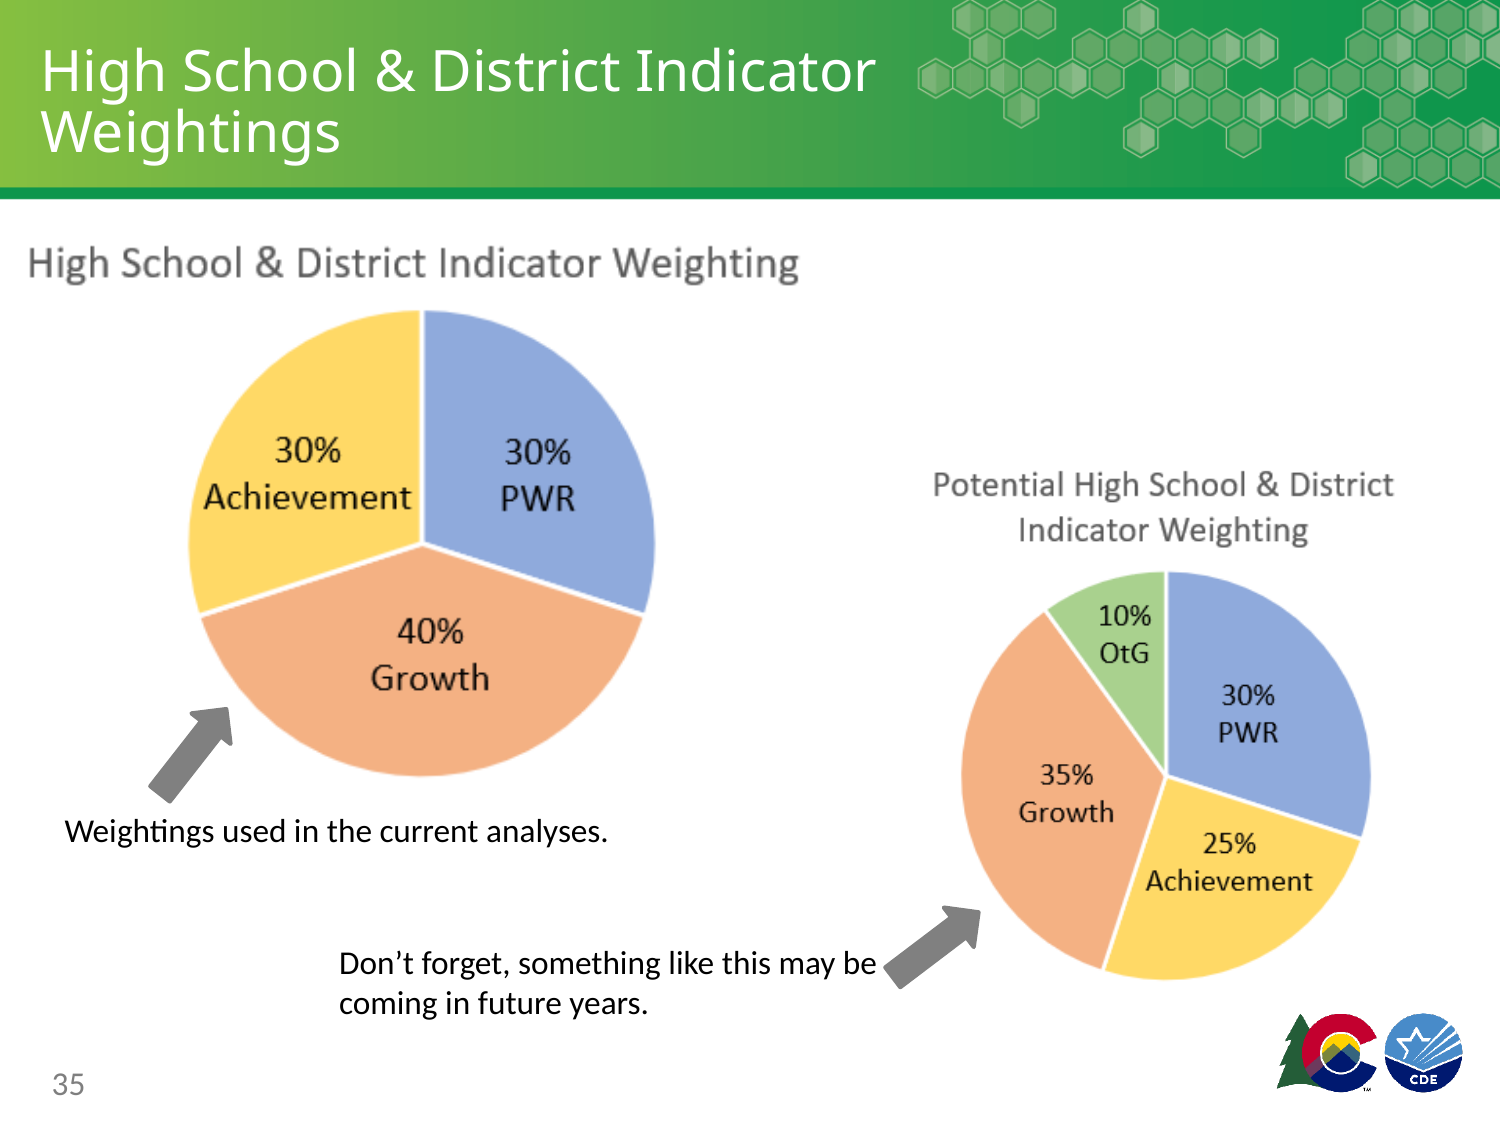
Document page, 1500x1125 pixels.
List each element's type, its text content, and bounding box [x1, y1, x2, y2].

text_box Weightings used in the current analyses. [49, 801, 708, 857]
text_box Don’t forget, something like this may be coming in future years. [324, 933, 894, 1029]
picture [13, 231, 812, 791]
picture [1275, 1012, 1463, 1093]
slide_number 35 [36, 1054, 375, 1115]
text_box [161, 798, 176, 804]
picture [877, 461, 1451, 998]
picture [0, 0, 1500, 200]
title High School & District Indicator Weightings [40, 41, 1038, 166]
